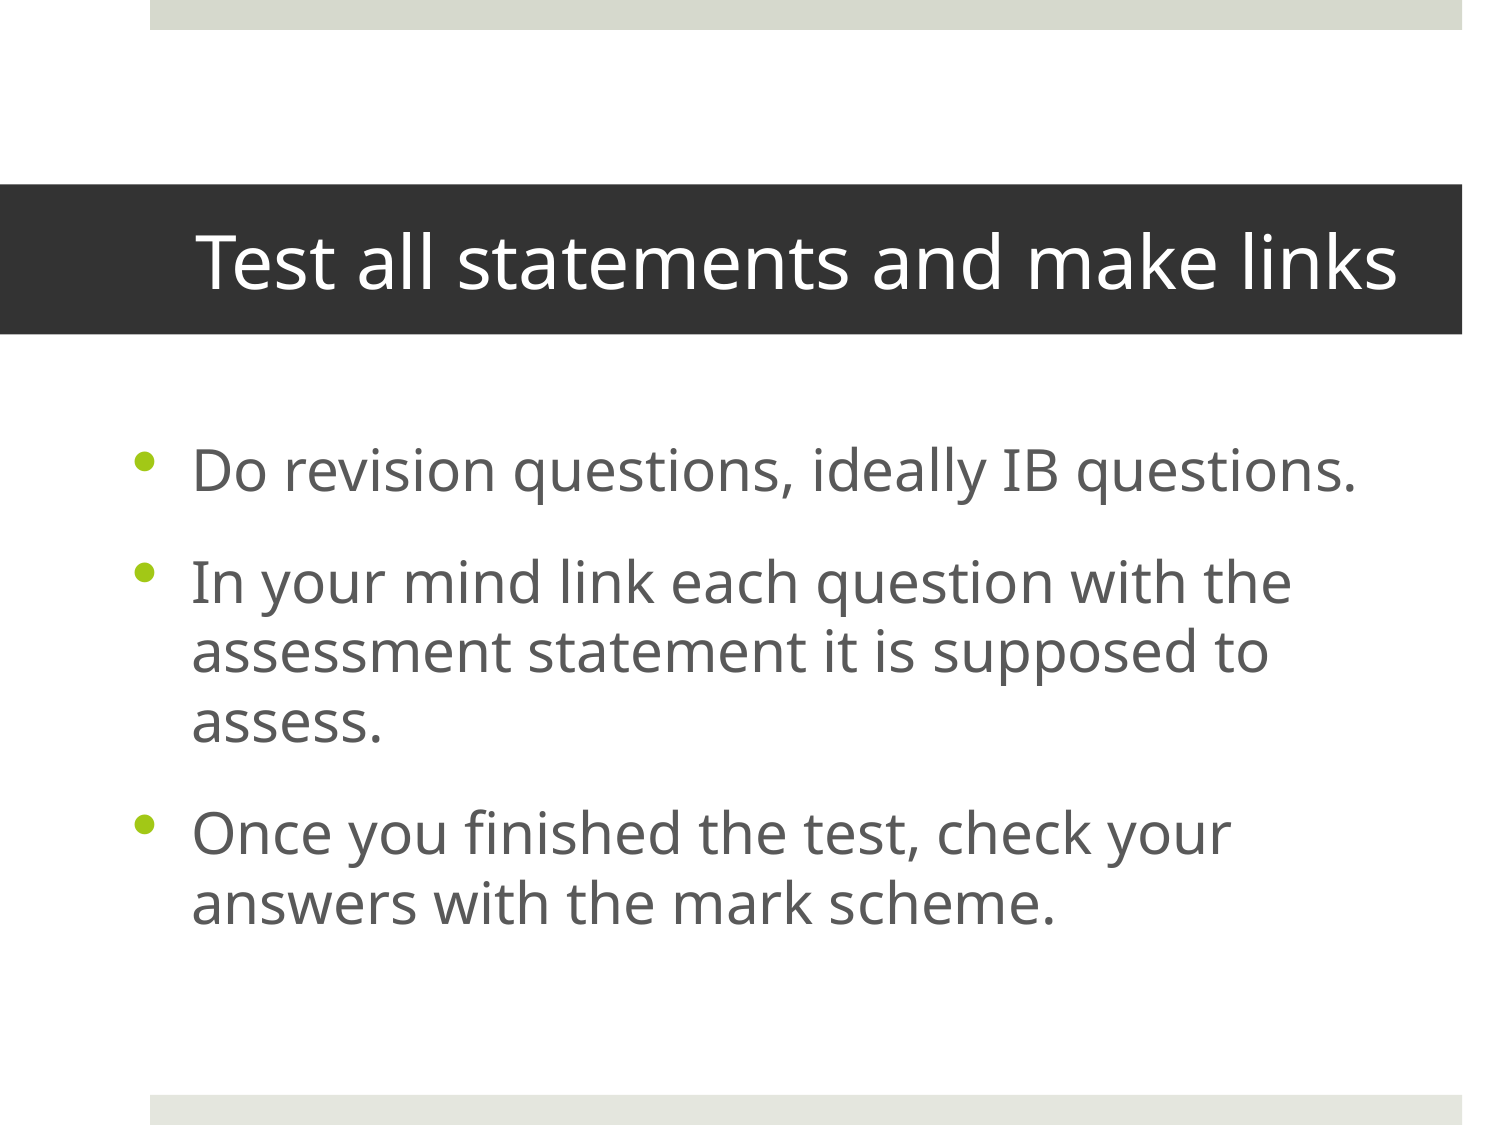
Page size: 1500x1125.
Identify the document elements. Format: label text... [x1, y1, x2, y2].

list Do revision questions, ideally IB questions. In your mind link each question with the assessment statement it is supposed to assess. Once you finished the test, check your answers with the mark scheme. [119, 425, 1432, 1028]
title Test all statements and make links [0, 184, 1463, 335]
